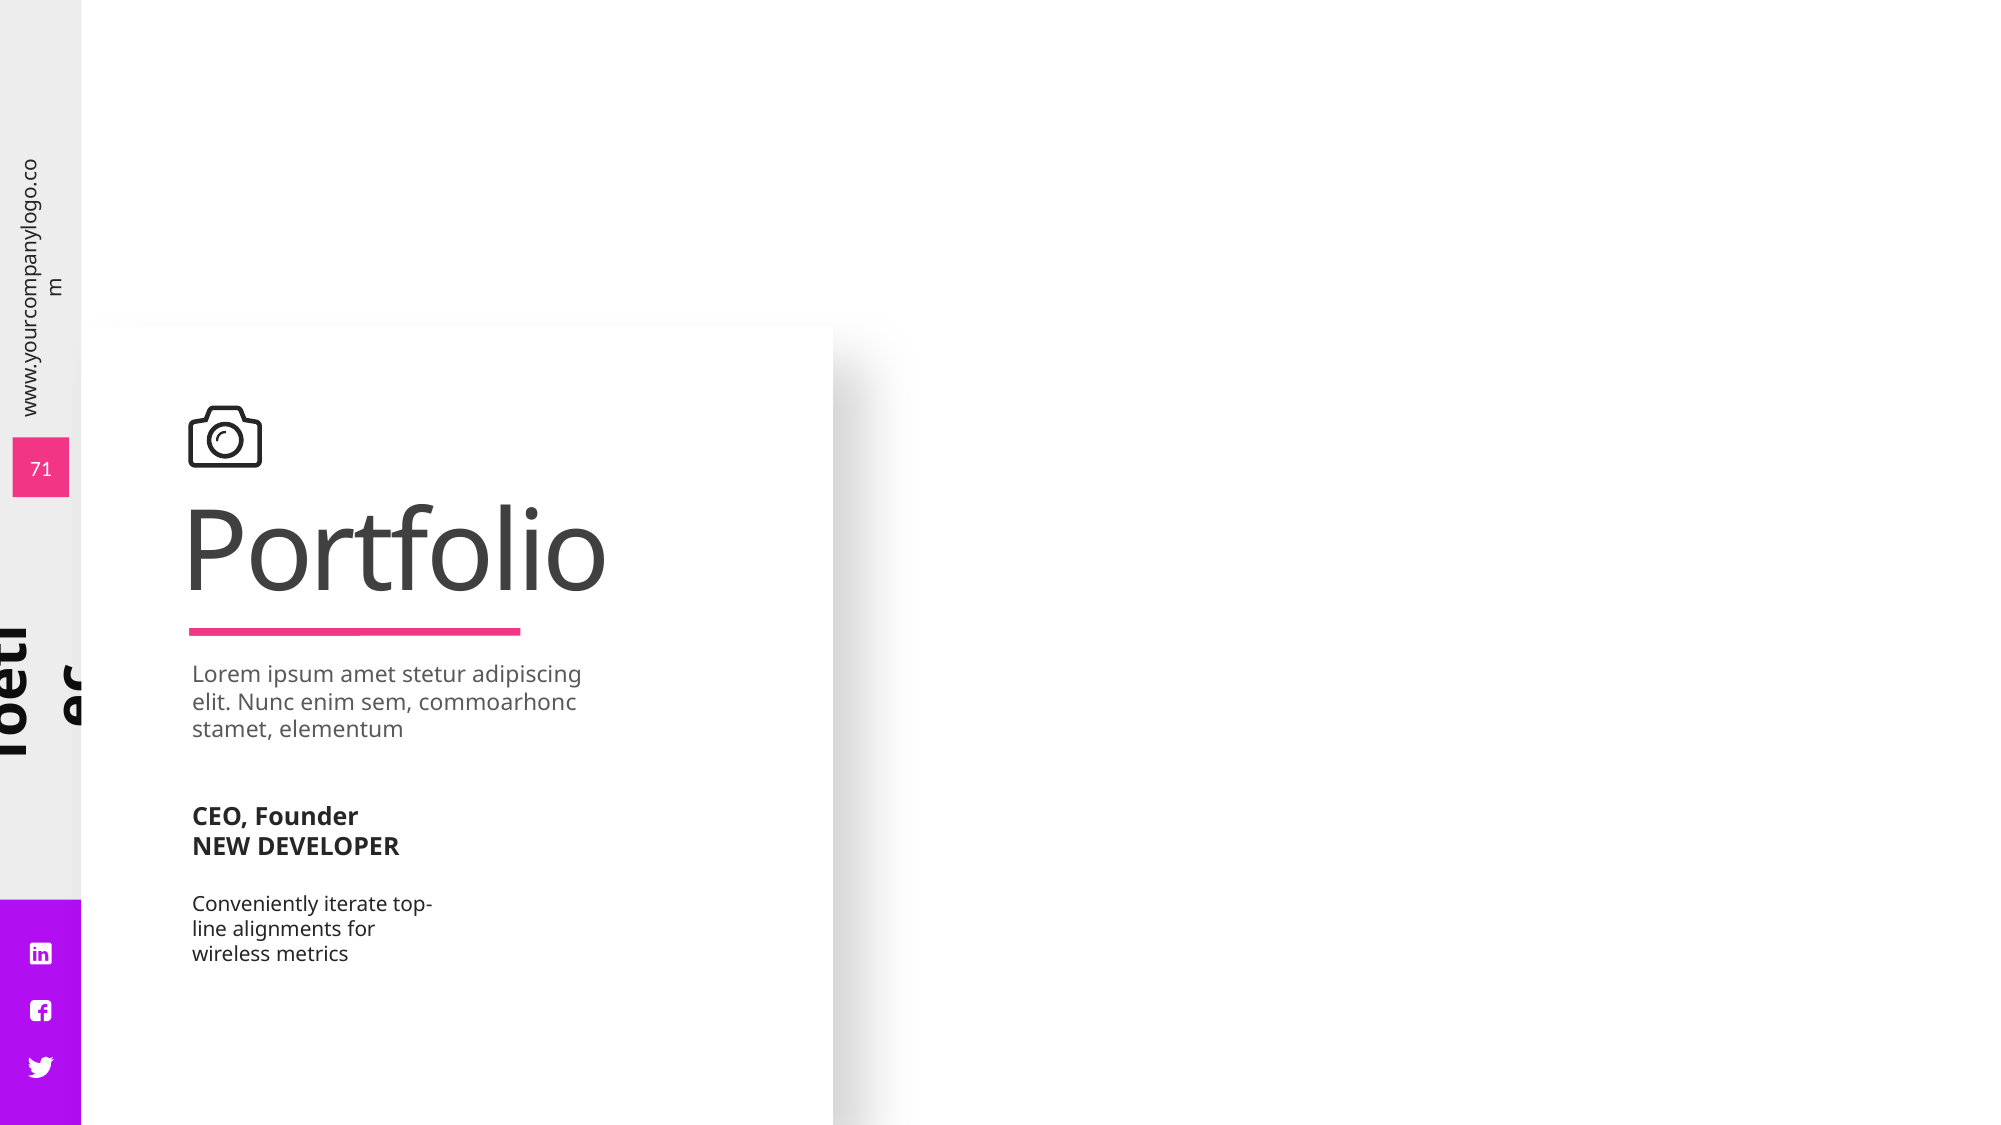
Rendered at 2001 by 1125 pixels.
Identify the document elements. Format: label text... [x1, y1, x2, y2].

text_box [189, 628, 521, 636]
picture [81, 0, 2000, 1125]
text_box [188, 405, 262, 468]
slide_number 71 [12, 437, 69, 498]
